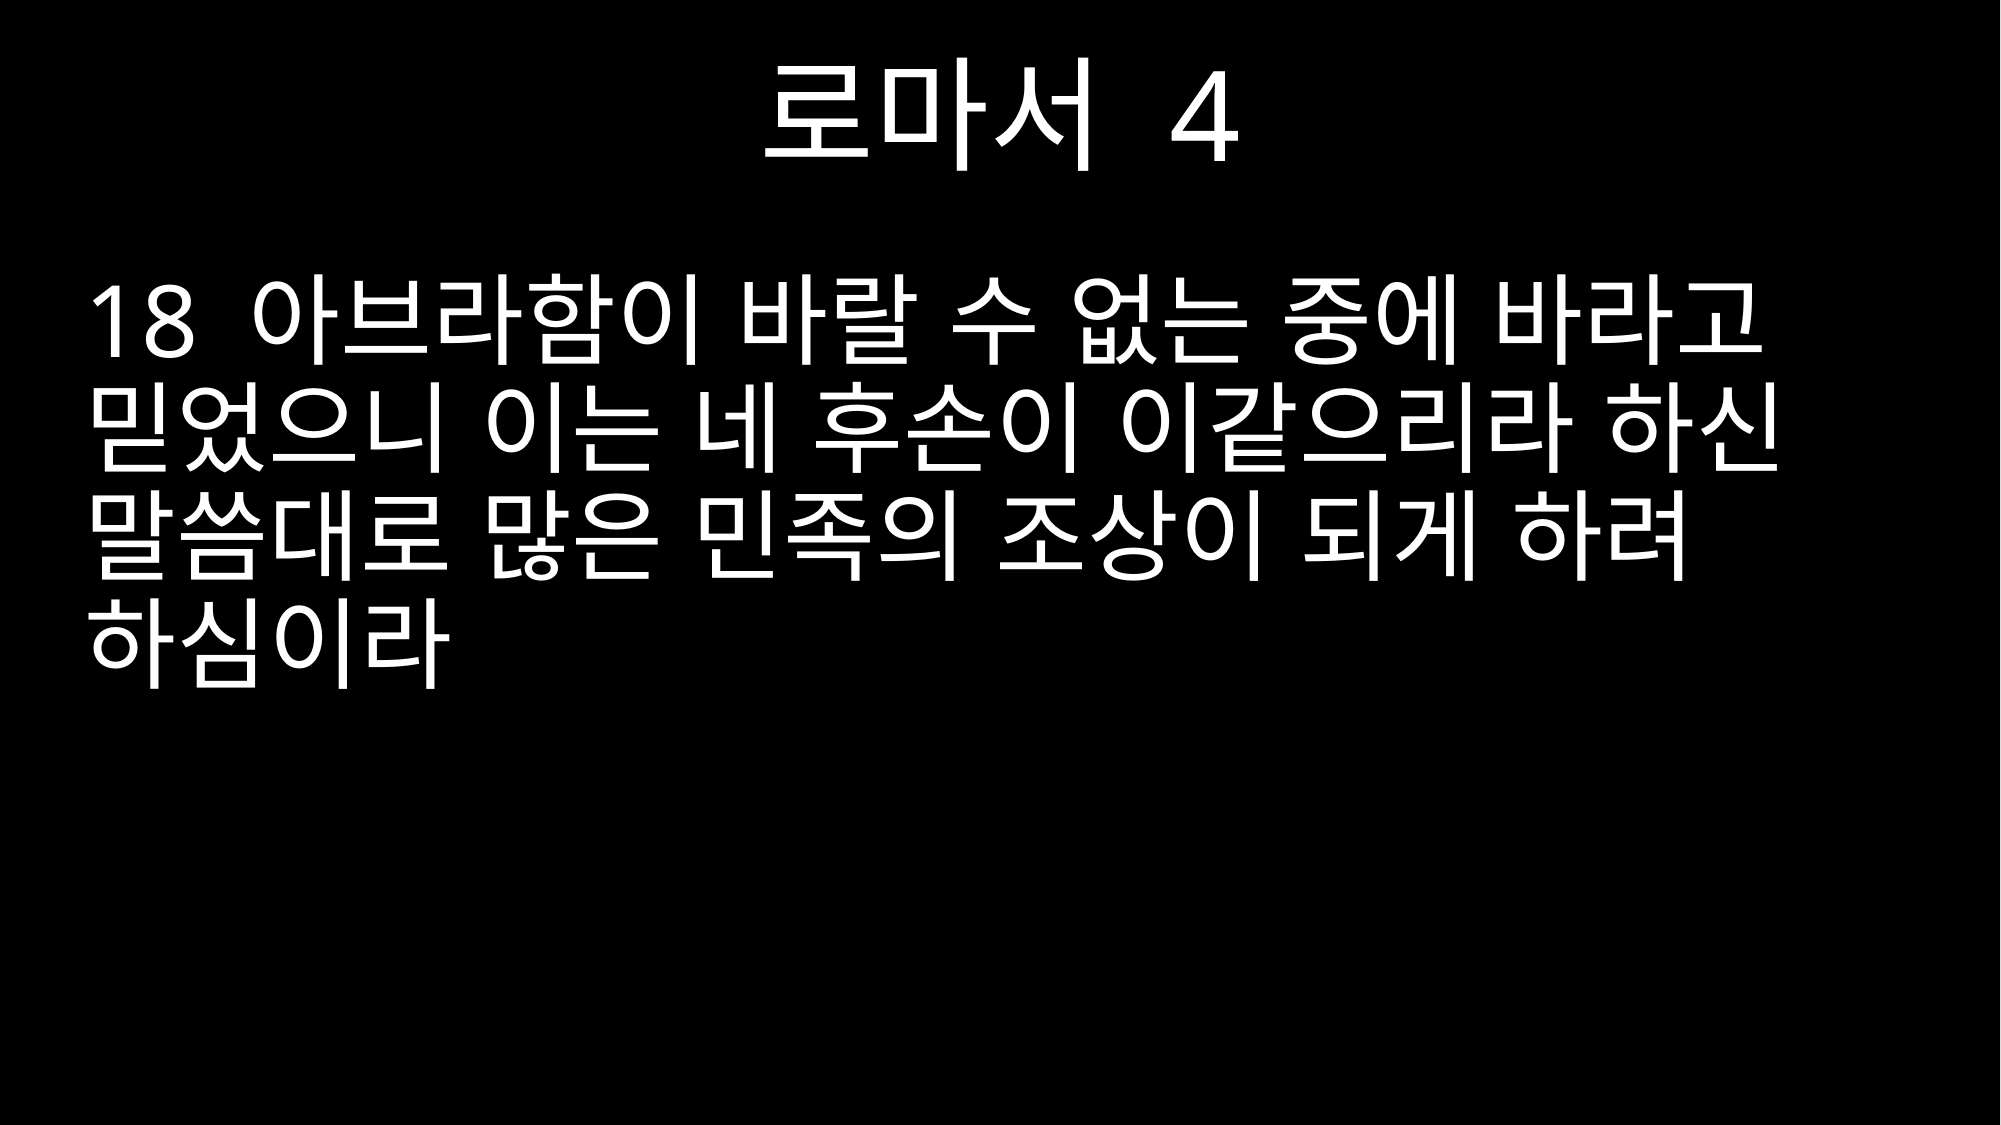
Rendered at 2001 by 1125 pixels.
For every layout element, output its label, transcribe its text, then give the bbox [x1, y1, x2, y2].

picture [0, 0, 2001, 1125]
list 18 아브라함이 바랄 수 없는 중에 바라고 믿었으니 이는 네 후손이 이같으리라 하신 말씀대로 많은 민족의 조상이 되게 하려 하심이라 [69, 263, 1953, 423]
footer 로마서 4 [0, 32, 2000, 192]
